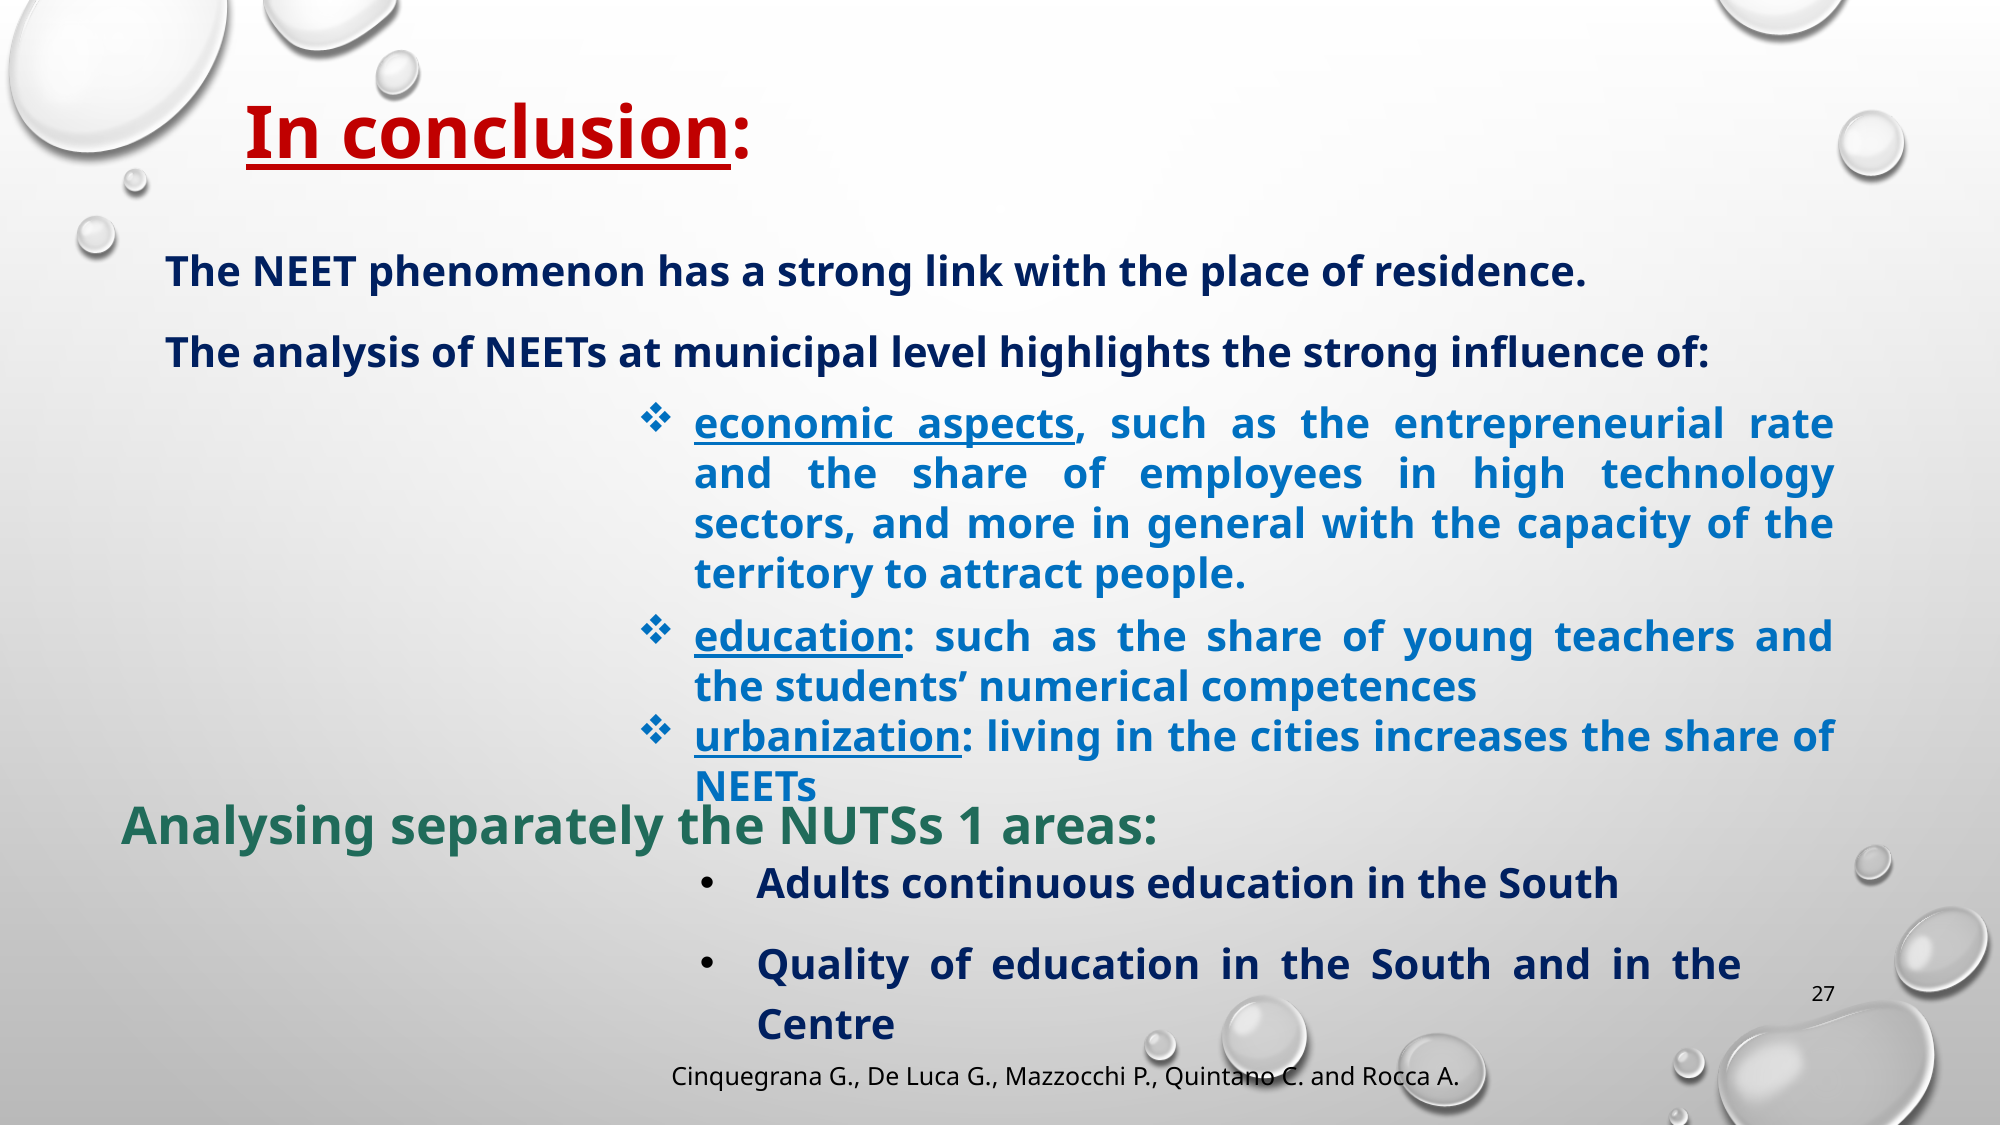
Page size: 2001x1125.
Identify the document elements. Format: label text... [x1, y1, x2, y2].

text_box Adults continuous education in the South Quality of education in the South and in the Centre [685, 839, 1758, 929]
text_box economic aspects, such as the entrepreneurial rate and the share of employees in high technology sectors, and more in general with the capacity of the territory to attract people. education: such as the share of young teachers and the students’ numerical competences urbanization: living in the cities increases the share of NEETs [622, 389, 1850, 722]
text_box Cinquegrana G., De Luca G., Mazzocchi P., Quintano C. and Rocca A. [378, 1052, 1754, 1098]
text_box Analysing separately the NUTSs 1 areas: [106, 772, 1618, 907]
text_box The NEET phenomenon has a strong link with the place of residence. The analysis of NEETs at municipal level highlights the strong influence of: [149, 227, 1947, 479]
slide_number 27 [1724, 965, 1851, 1025]
picture [0, 0, 2000, 1125]
title In conclusion: [149, 69, 1124, 182]
